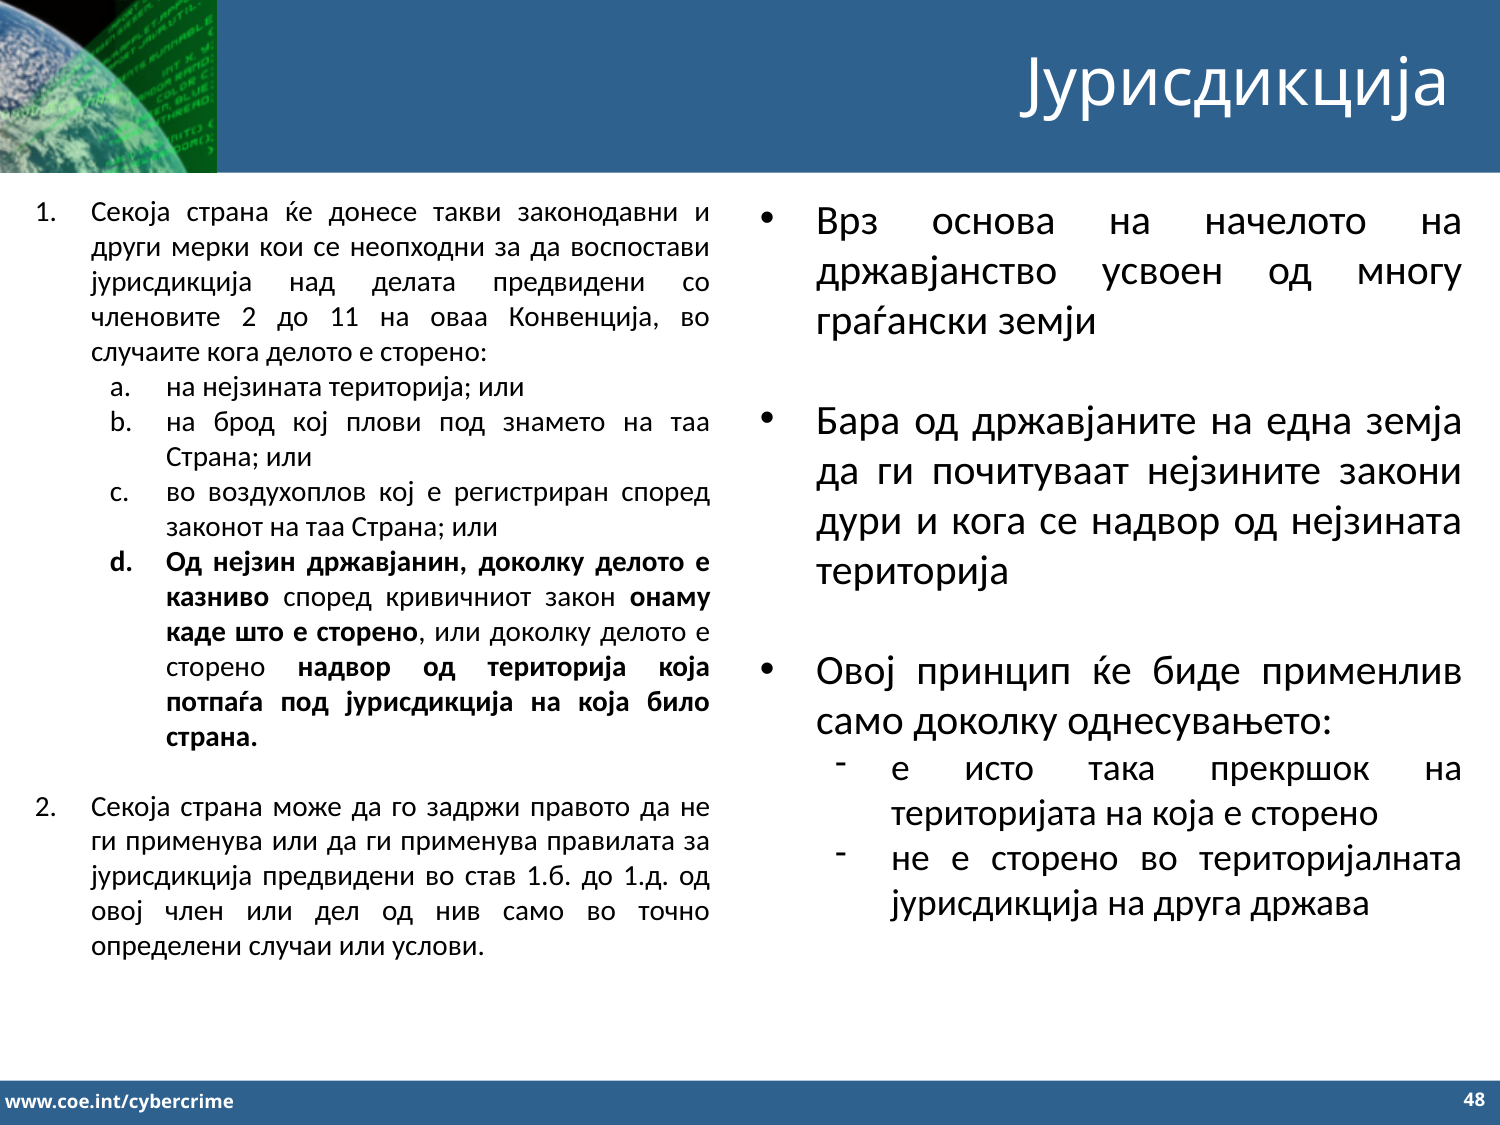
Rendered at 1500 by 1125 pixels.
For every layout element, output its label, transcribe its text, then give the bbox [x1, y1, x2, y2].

text_box Секоја страна ќе донесе такви законодавни и други мерки кои се неопходни за да воспостави јурисдикција над делата предвидени со членовите 2 до 11 на оваа Конвенција, во случаите кога делото е сторено: на нејзината територија; или на брод кој плови под знамето на таа Страна; или во воздухоплов кој е регистриран според законот на таа Страна; или Од нејзин државјанин, доколку делото е казниво според кривичниот закон онаму каде што е сторено, или доколку делото е сторено надвор од територија која потпаѓа под јурисдикција на која било страна. Секоја страна може да го задржи правото да не ги применува или да ги применува правилата за јурисдикција предвидени во став 1.б. до 1.д. од овој член или дел од нив само во точно определени случаи или услови. [19, 185, 726, 969]
text_box Јурисдикција [230, 31, 1483, 126]
picture [0, 0, 217, 173]
text_box Врз основа на начелото на државјанство усвоен од многу граѓански земји Бара од државјаните на една земја да ги почитуваат нејзините закони дури и кога се надвор од нејзината територија Овој принцип ќе биде применлив само доколку однесувањето: е исто така прекршок на територијата на која е сторено не е сторено во територијалната јурисдикција на друга држава [745, 185, 1478, 931]
